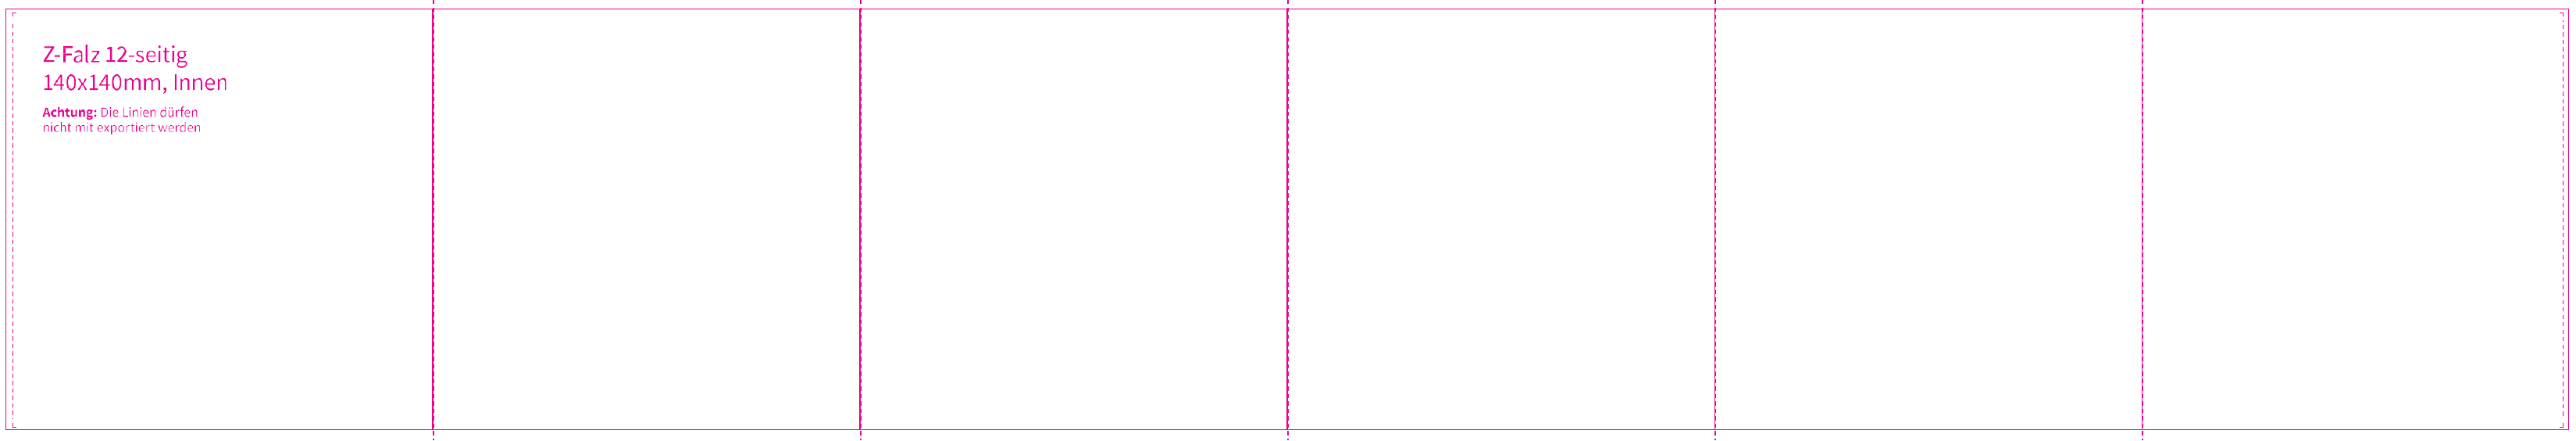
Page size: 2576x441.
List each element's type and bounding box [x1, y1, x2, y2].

table_header [6, 9, 432, 429]
table_header [861, 9, 1286, 429]
table_header [433, 9, 859, 429]
table_header [1715, 9, 2142, 429]
text_box [44, 45, 227, 94]
table_header [2143, 9, 2568, 429]
table_header [1288, 9, 1714, 429]
